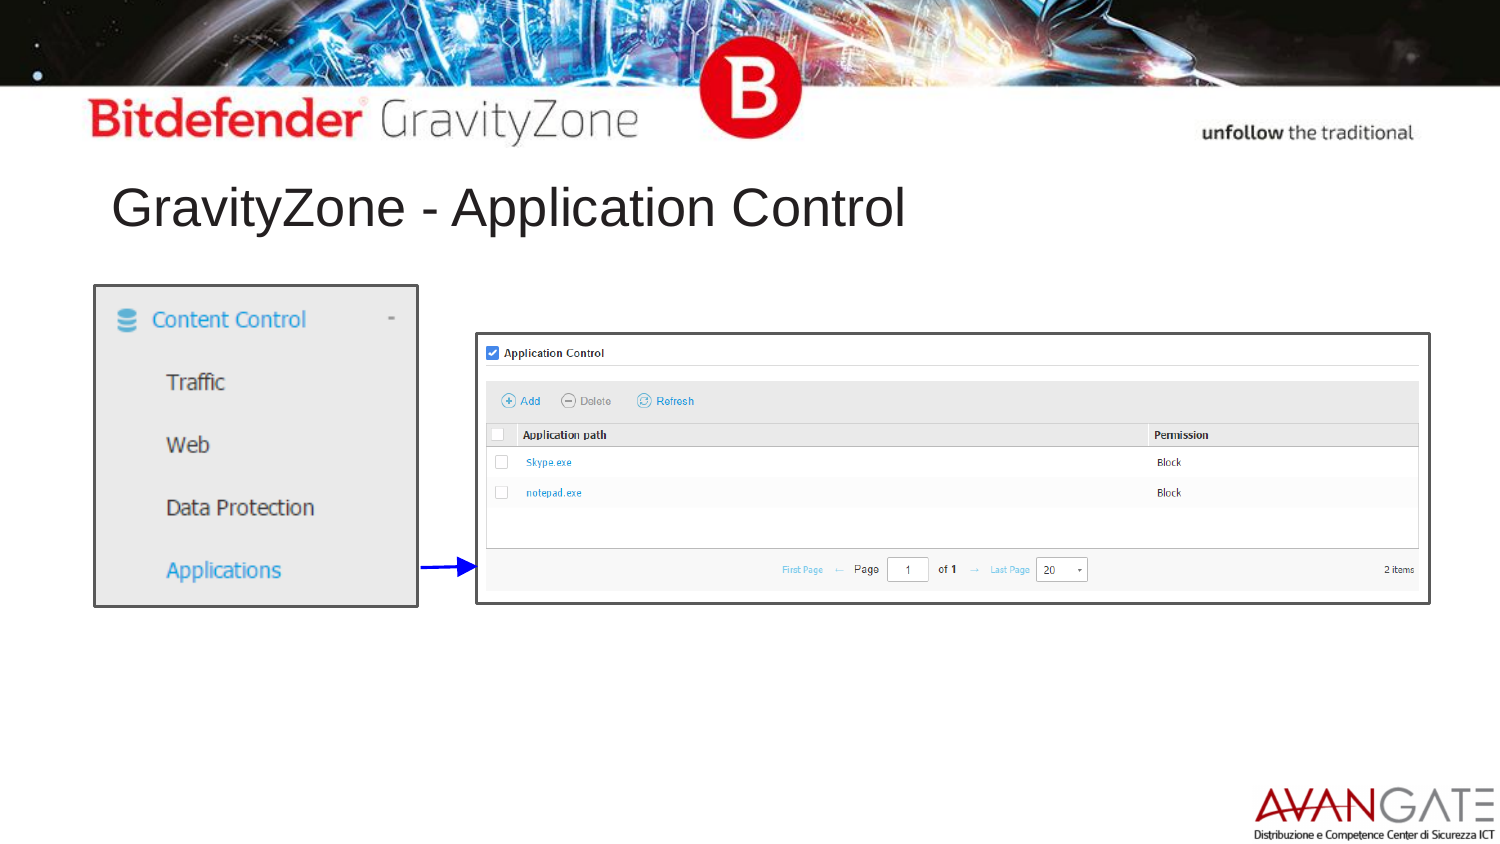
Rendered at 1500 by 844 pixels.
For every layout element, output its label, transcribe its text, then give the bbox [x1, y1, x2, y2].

picture [0, 0, 1500, 149]
picture [477, 334, 1429, 603]
picture [1251, 785, 1500, 844]
text_box GravityZone - Application Control [96, 156, 1421, 564]
text_box GravityZone - Application Control [96, 576, 1421, 790]
picture [95, 287, 417, 605]
